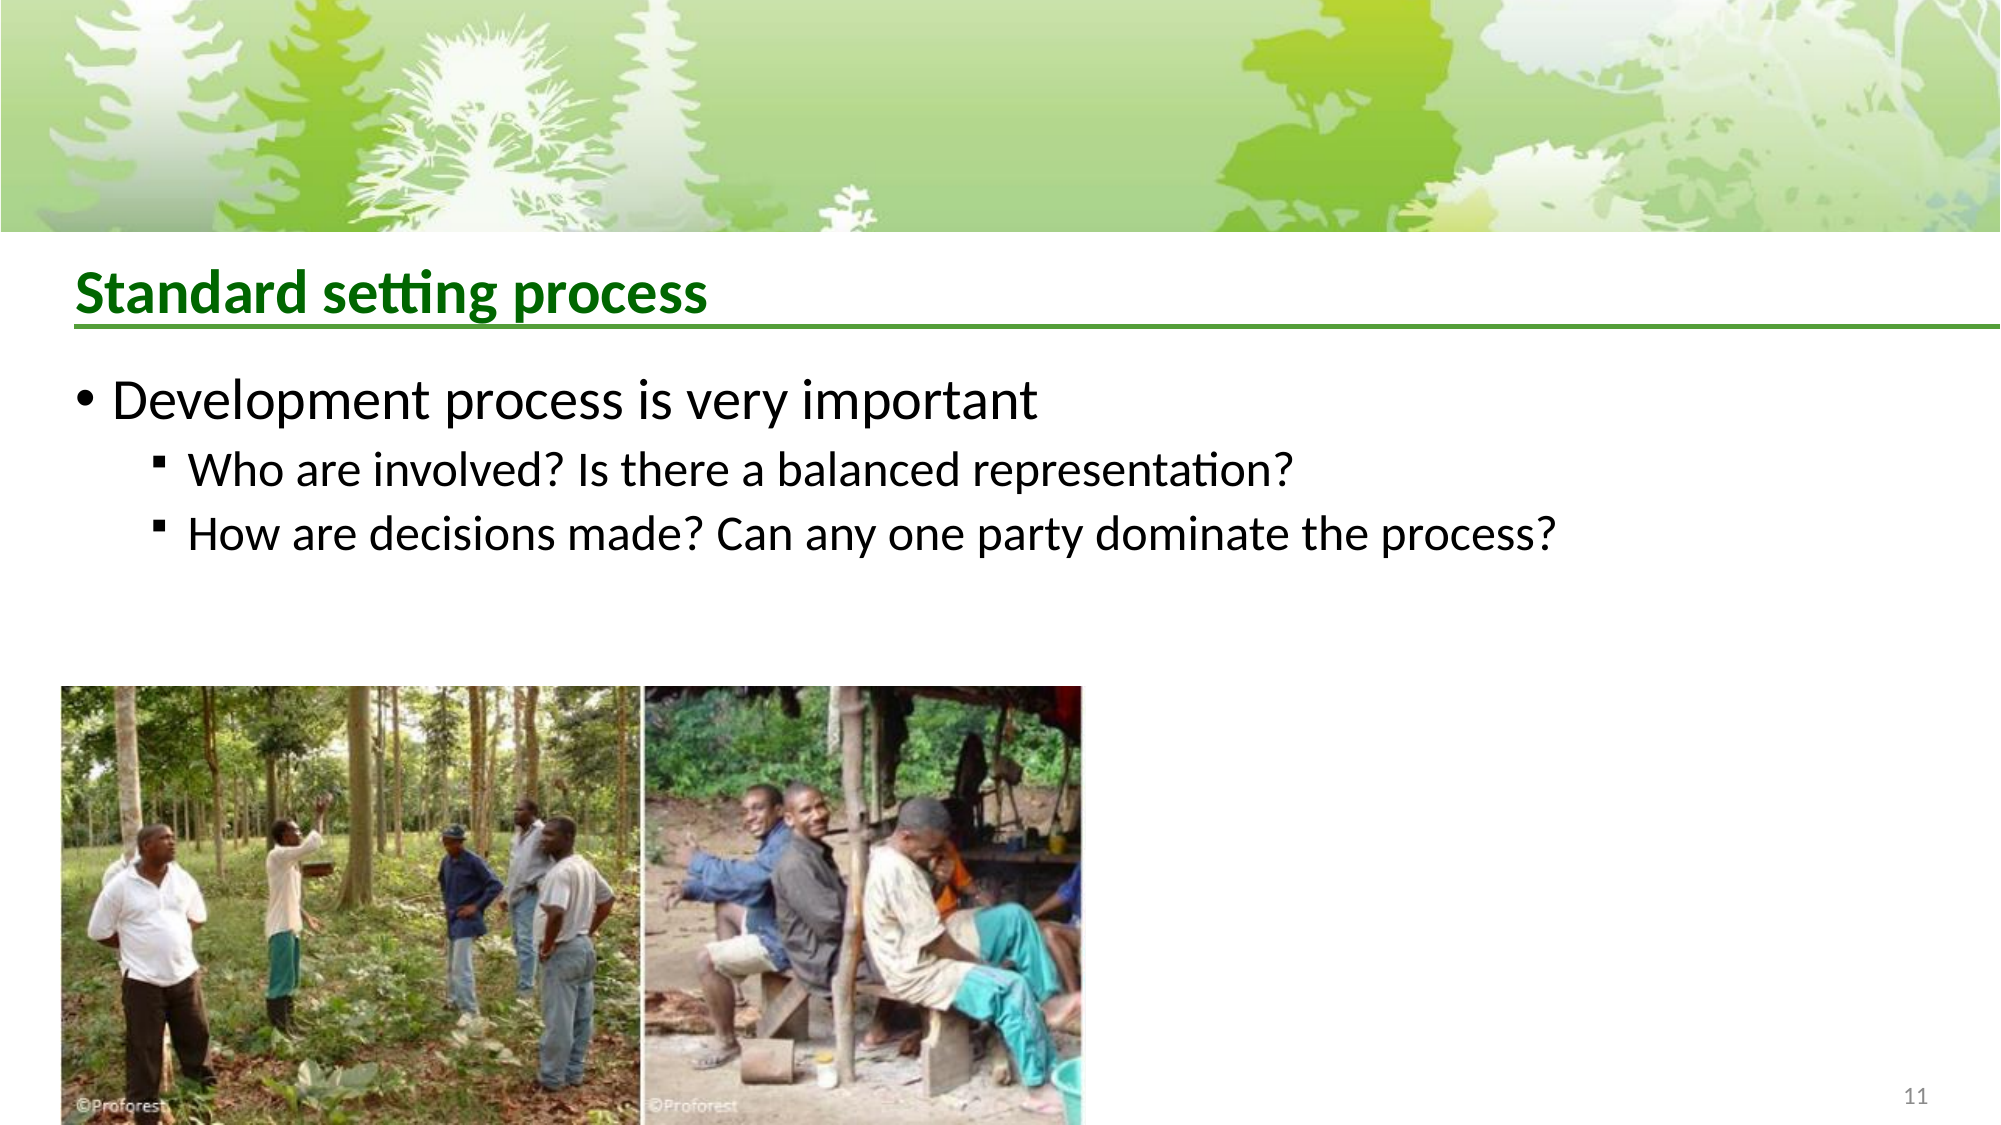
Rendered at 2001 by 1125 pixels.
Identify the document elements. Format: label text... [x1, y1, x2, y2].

picture [0, 0, 2000, 232]
title Standard setting process [60, 200, 1411, 362]
list Development process is very important Who are involved? Is there a balanced representation? How are decisions made? Can any one party dominate the process? [60, 362, 1766, 586]
slide_number 11 [1493, 1065, 1944, 1125]
picture [59, 686, 1086, 1125]
